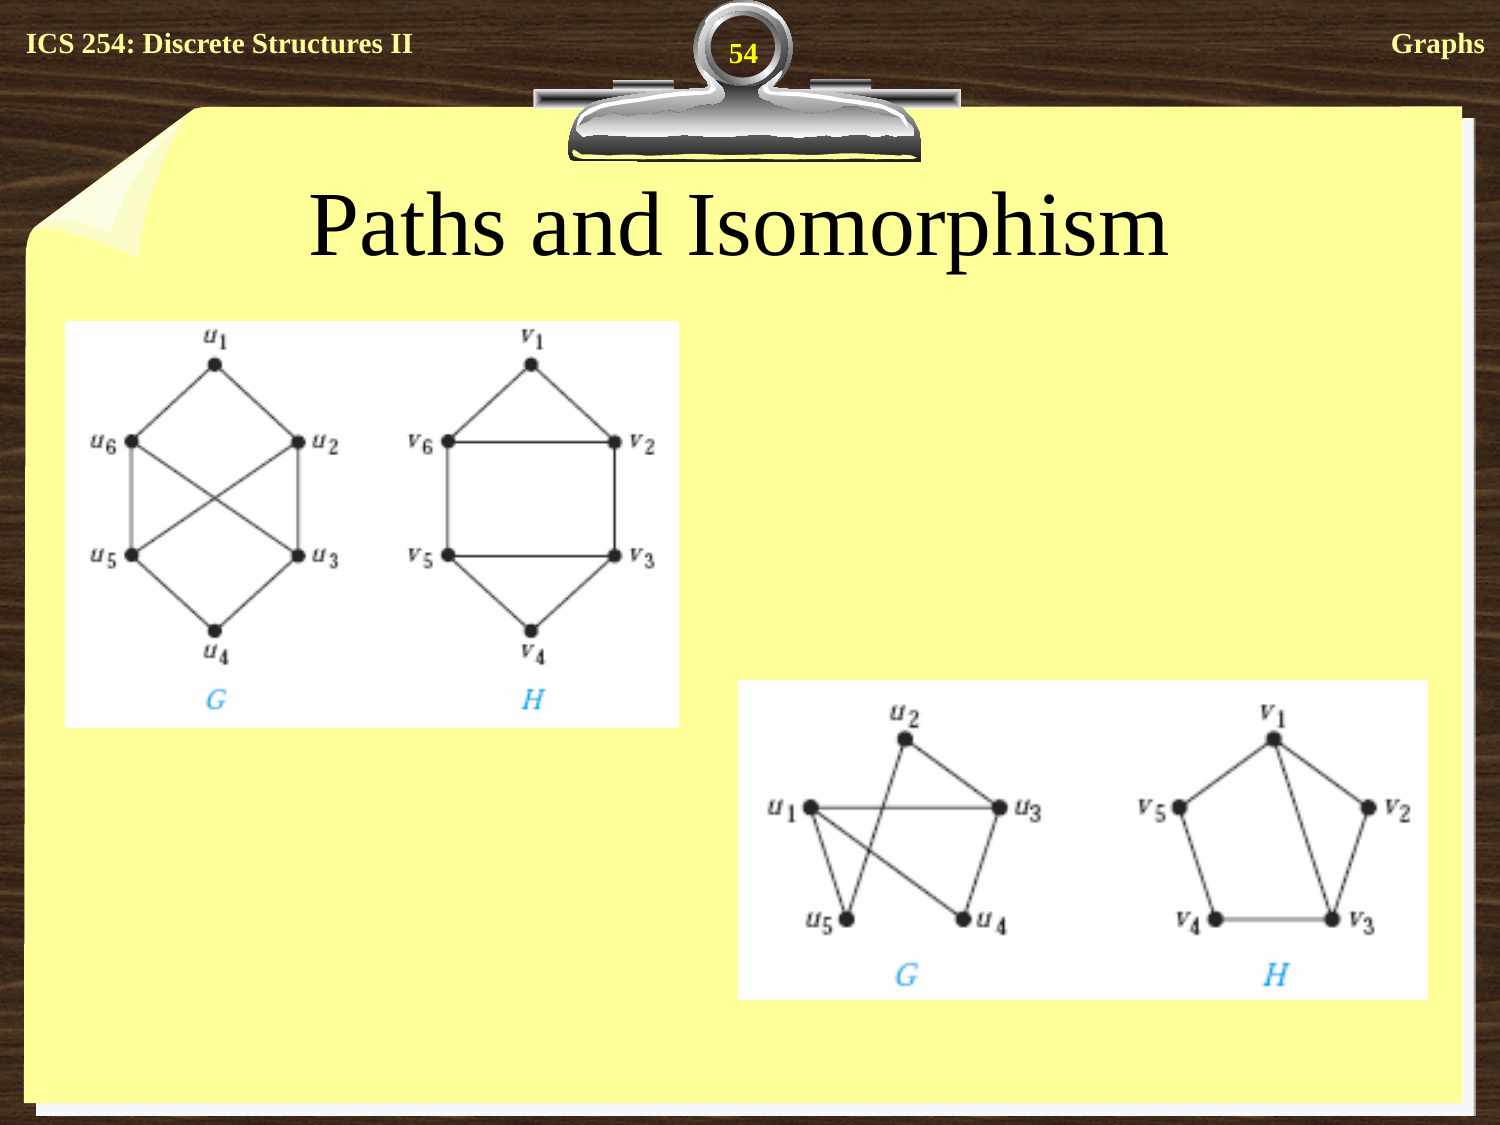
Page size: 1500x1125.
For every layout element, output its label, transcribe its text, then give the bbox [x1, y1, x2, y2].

picture [64, 320, 680, 729]
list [737, 680, 1428, 1000]
slide_number 54 [394, 18, 774, 84]
picture [0, 0, 1500, 1125]
picture [673, 84, 708, 89]
title Paths and Isomorphism [77, 125, 1403, 313]
